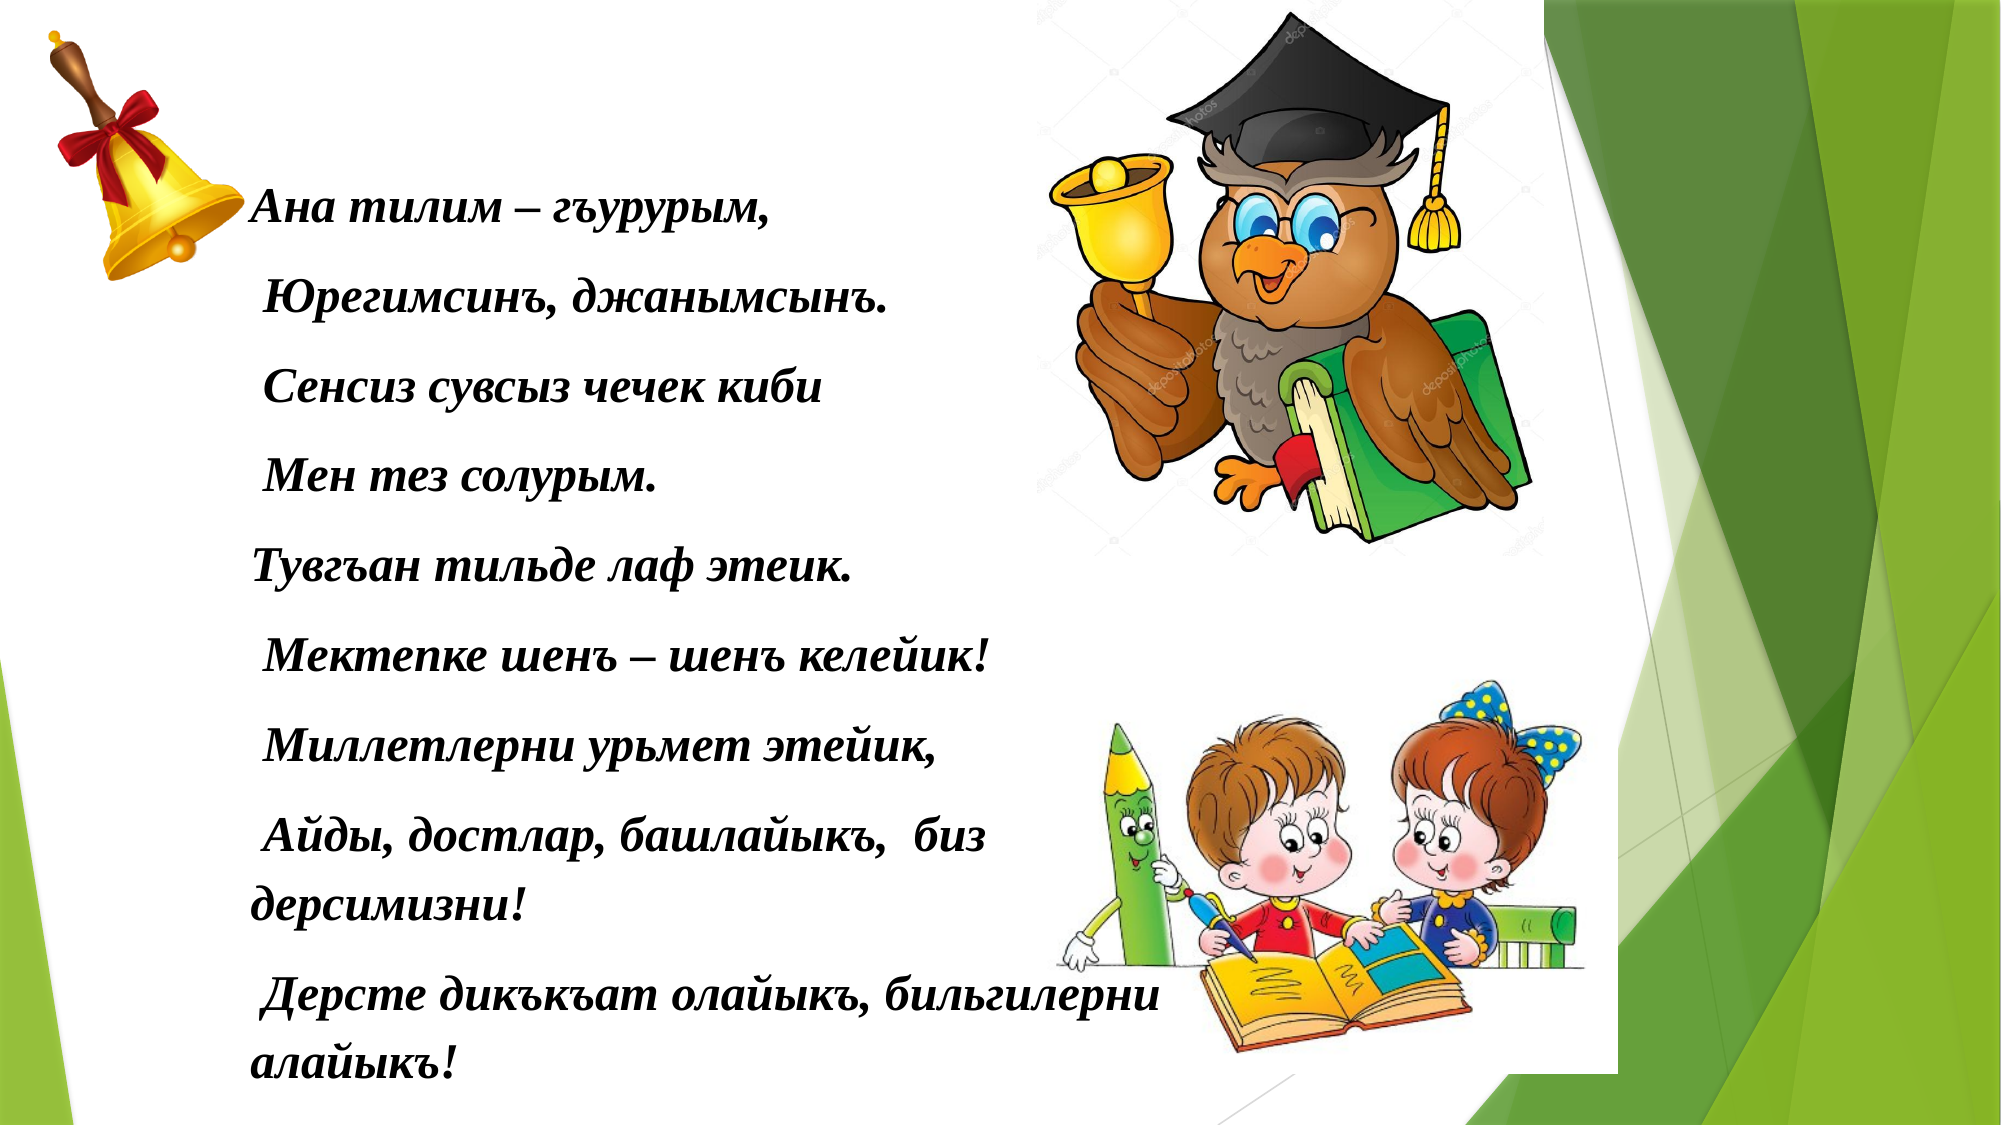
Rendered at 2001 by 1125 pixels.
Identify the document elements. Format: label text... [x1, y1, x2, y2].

picture [1037, 0, 1544, 557]
picture [28, 19, 266, 293]
picture [1036, 638, 1618, 1075]
text_box Ана тилим – гъурурым, Юрегимсинъ, джанымсынъ. Сенсиз сувсыз чечек киби Мен тез солурым. Тувгъан тильде лаф этеик. Мектепке шенъ – шенъ келейик! Миллетлерни урьмет этейик, Айды, достлар, башлайыкъ, биз дерсимизни! Дерсте дикъкъат олайыкъ, бильгилерни алайыкъ! [235, 156, 1238, 1125]
